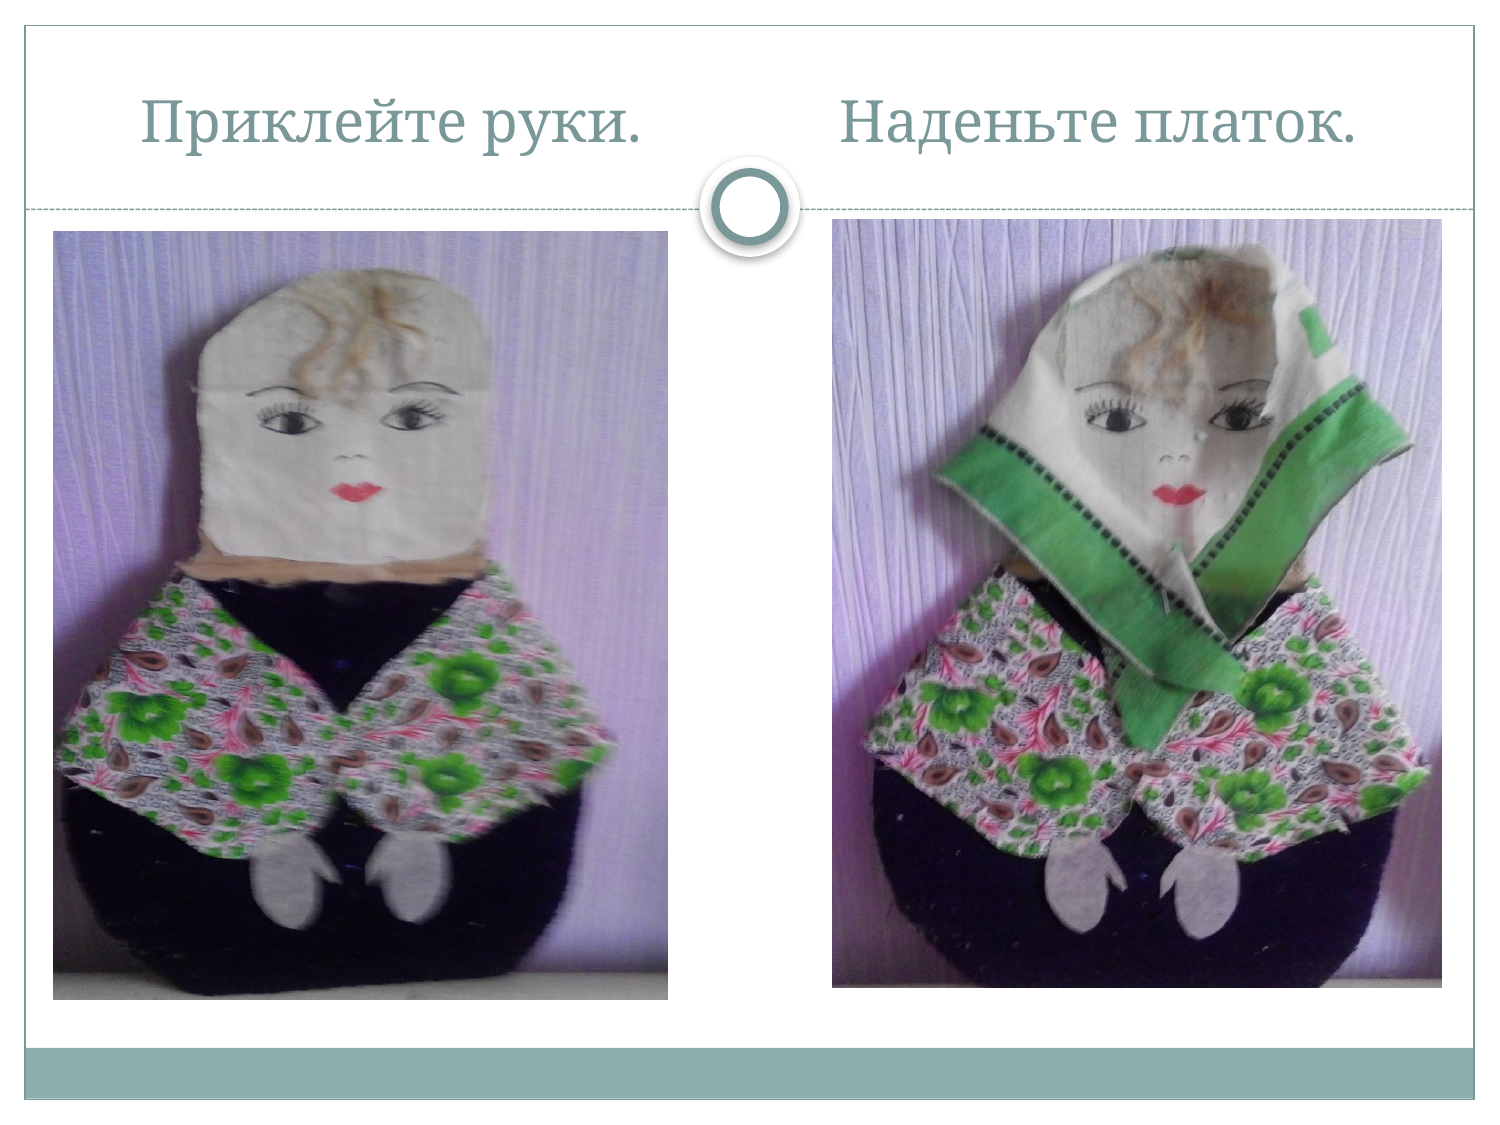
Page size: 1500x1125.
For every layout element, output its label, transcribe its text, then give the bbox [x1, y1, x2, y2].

picture [832, 219, 1442, 988]
picture [52, 231, 668, 1000]
title Приклейте руки. Наденьте платок. [49, 37, 1450, 162]
